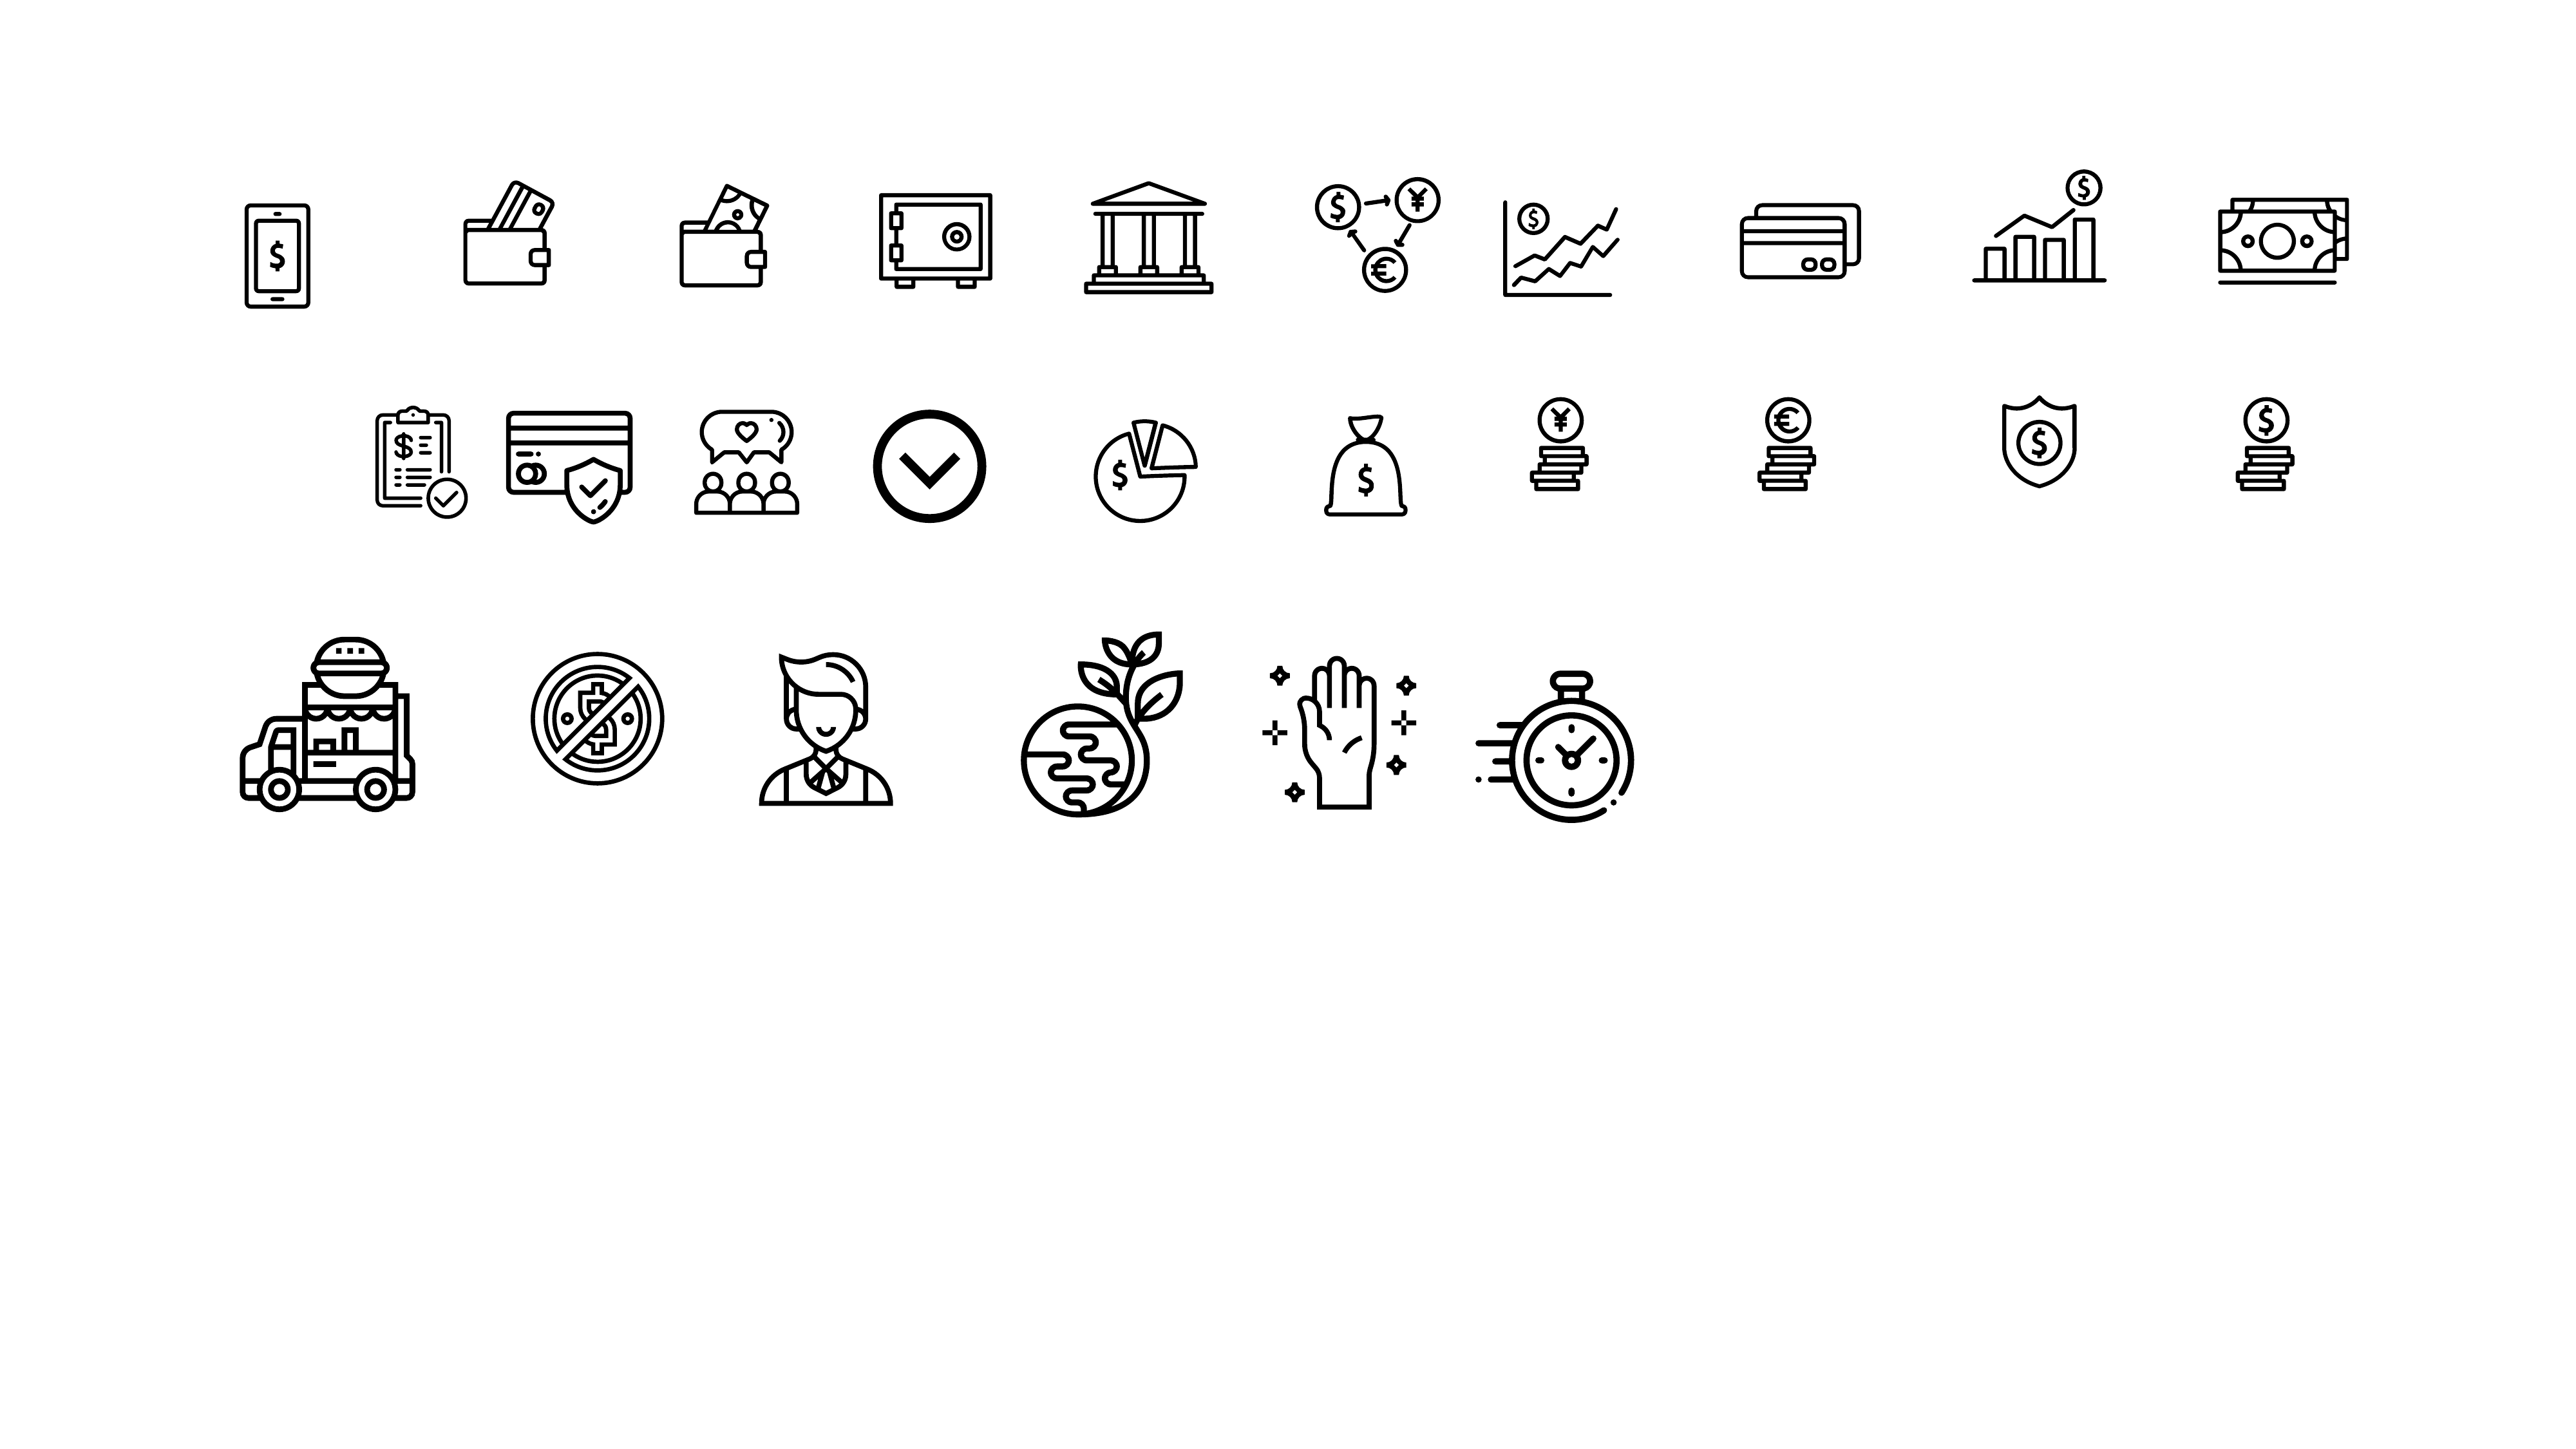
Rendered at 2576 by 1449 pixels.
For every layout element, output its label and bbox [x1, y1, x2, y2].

text_box [1361, 247, 1408, 293]
text_box [1503, 200, 1613, 298]
text_box [1394, 176, 1441, 247]
text_box [1391, 710, 1417, 735]
text_box [1386, 755, 1406, 775]
text_box [1757, 446, 1817, 491]
text_box [531, 652, 665, 786]
text_box [1513, 207, 1618, 269]
text_box [375, 405, 451, 508]
text_box [506, 410, 633, 525]
text_box [240, 636, 415, 813]
text_box [1094, 431, 1187, 524]
text_box [1285, 782, 1305, 802]
text_box [1475, 670, 1634, 823]
text_box [1537, 397, 1584, 444]
text_box [2235, 446, 2295, 491]
text_box [1150, 423, 1198, 471]
text_box [426, 477, 468, 519]
text_box [879, 193, 992, 289]
text_box [463, 180, 555, 286]
text_box [1765, 397, 1812, 444]
text_box [1530, 446, 1589, 491]
text_box [1324, 414, 1408, 516]
text_box [2243, 397, 2290, 444]
text_box [1314, 184, 1361, 231]
text_box [1132, 419, 1158, 468]
text_box [1269, 665, 1290, 686]
text_box [1739, 203, 1861, 279]
text_box [2218, 198, 2349, 273]
text_box [1090, 181, 1208, 206]
text_box [2065, 169, 2103, 207]
text_box [2002, 395, 2077, 489]
text_box [1084, 211, 1214, 294]
text_box [244, 203, 310, 309]
text_box [873, 410, 987, 524]
text_box [1994, 208, 2076, 238]
text_box [2218, 280, 2337, 285]
text_box [1511, 238, 1620, 287]
text_box [1021, 631, 1183, 818]
text_box [1972, 217, 2107, 283]
text_box [1363, 194, 1391, 207]
text_box [1297, 656, 1377, 810]
text_box [1347, 229, 1367, 252]
text_box [679, 184, 770, 288]
text_box [1262, 720, 1287, 746]
text_box [699, 410, 794, 465]
text_box [694, 471, 800, 515]
text_box [1396, 676, 1417, 696]
text_box [759, 652, 893, 806]
